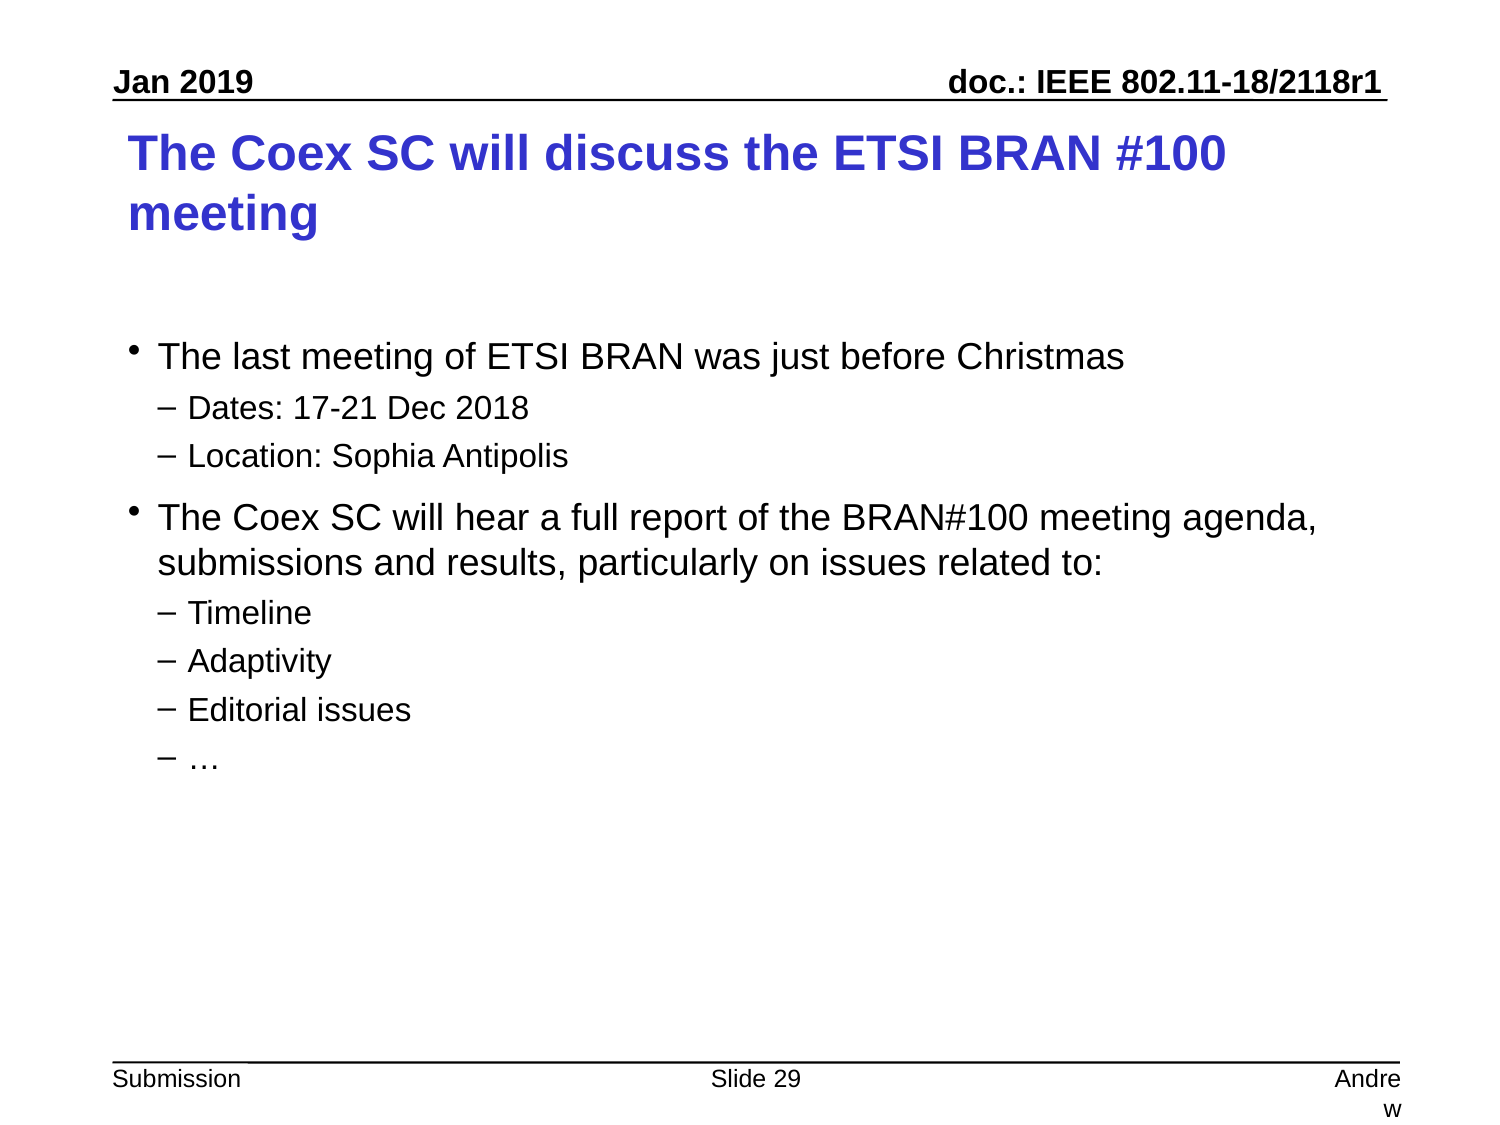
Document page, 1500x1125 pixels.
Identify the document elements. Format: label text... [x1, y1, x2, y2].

footer Andrew Myles, Cisco [1320, 1061, 1402, 1093]
slide_number Slide 29 [709, 1061, 803, 1093]
list The last meeting of ETSI BRAN was just before Christmas Dates: 17-21 Dec 2018 Location: Sophia Antipolis The Coex SC will hear a full report of the BRAN#100 meeting agenda, submissions and results, particularly on issues related to: Timeline Adaptivity Editorial issues … [112, 324, 1388, 1000]
title The Coex SC will discuss the ETSI BRAN #100 meeting [112, 112, 1388, 288]
